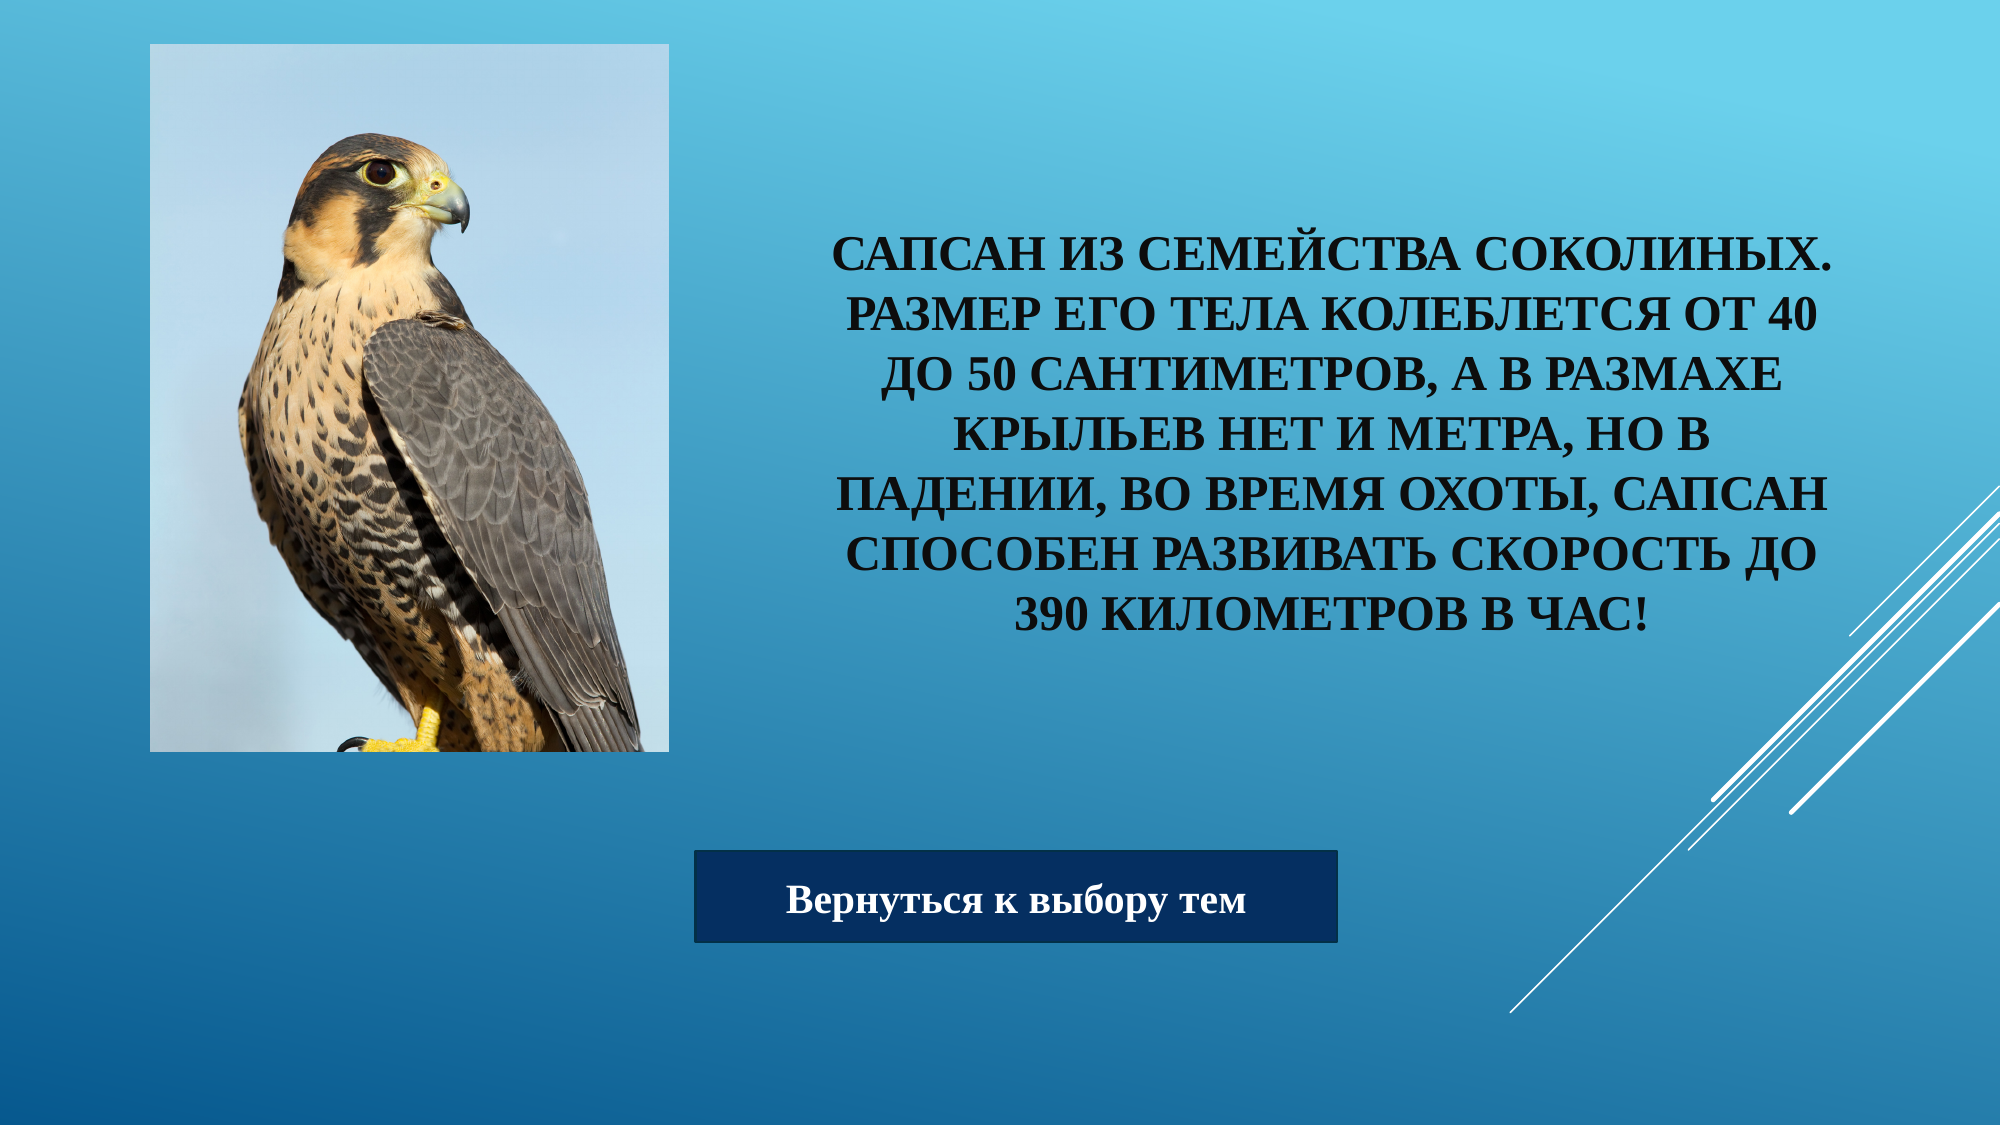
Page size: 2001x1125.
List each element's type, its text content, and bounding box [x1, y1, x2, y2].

picture [150, 44, 669, 752]
title Сапсан из семейства соколиных. Размер его тела колеблется от 40 до 50 сантиметров, а в размахе крыльев нет и метра, но в падении, во время охоты, сапсан способен развивать скорость до 390 километров в час! [815, 170, 1849, 752]
